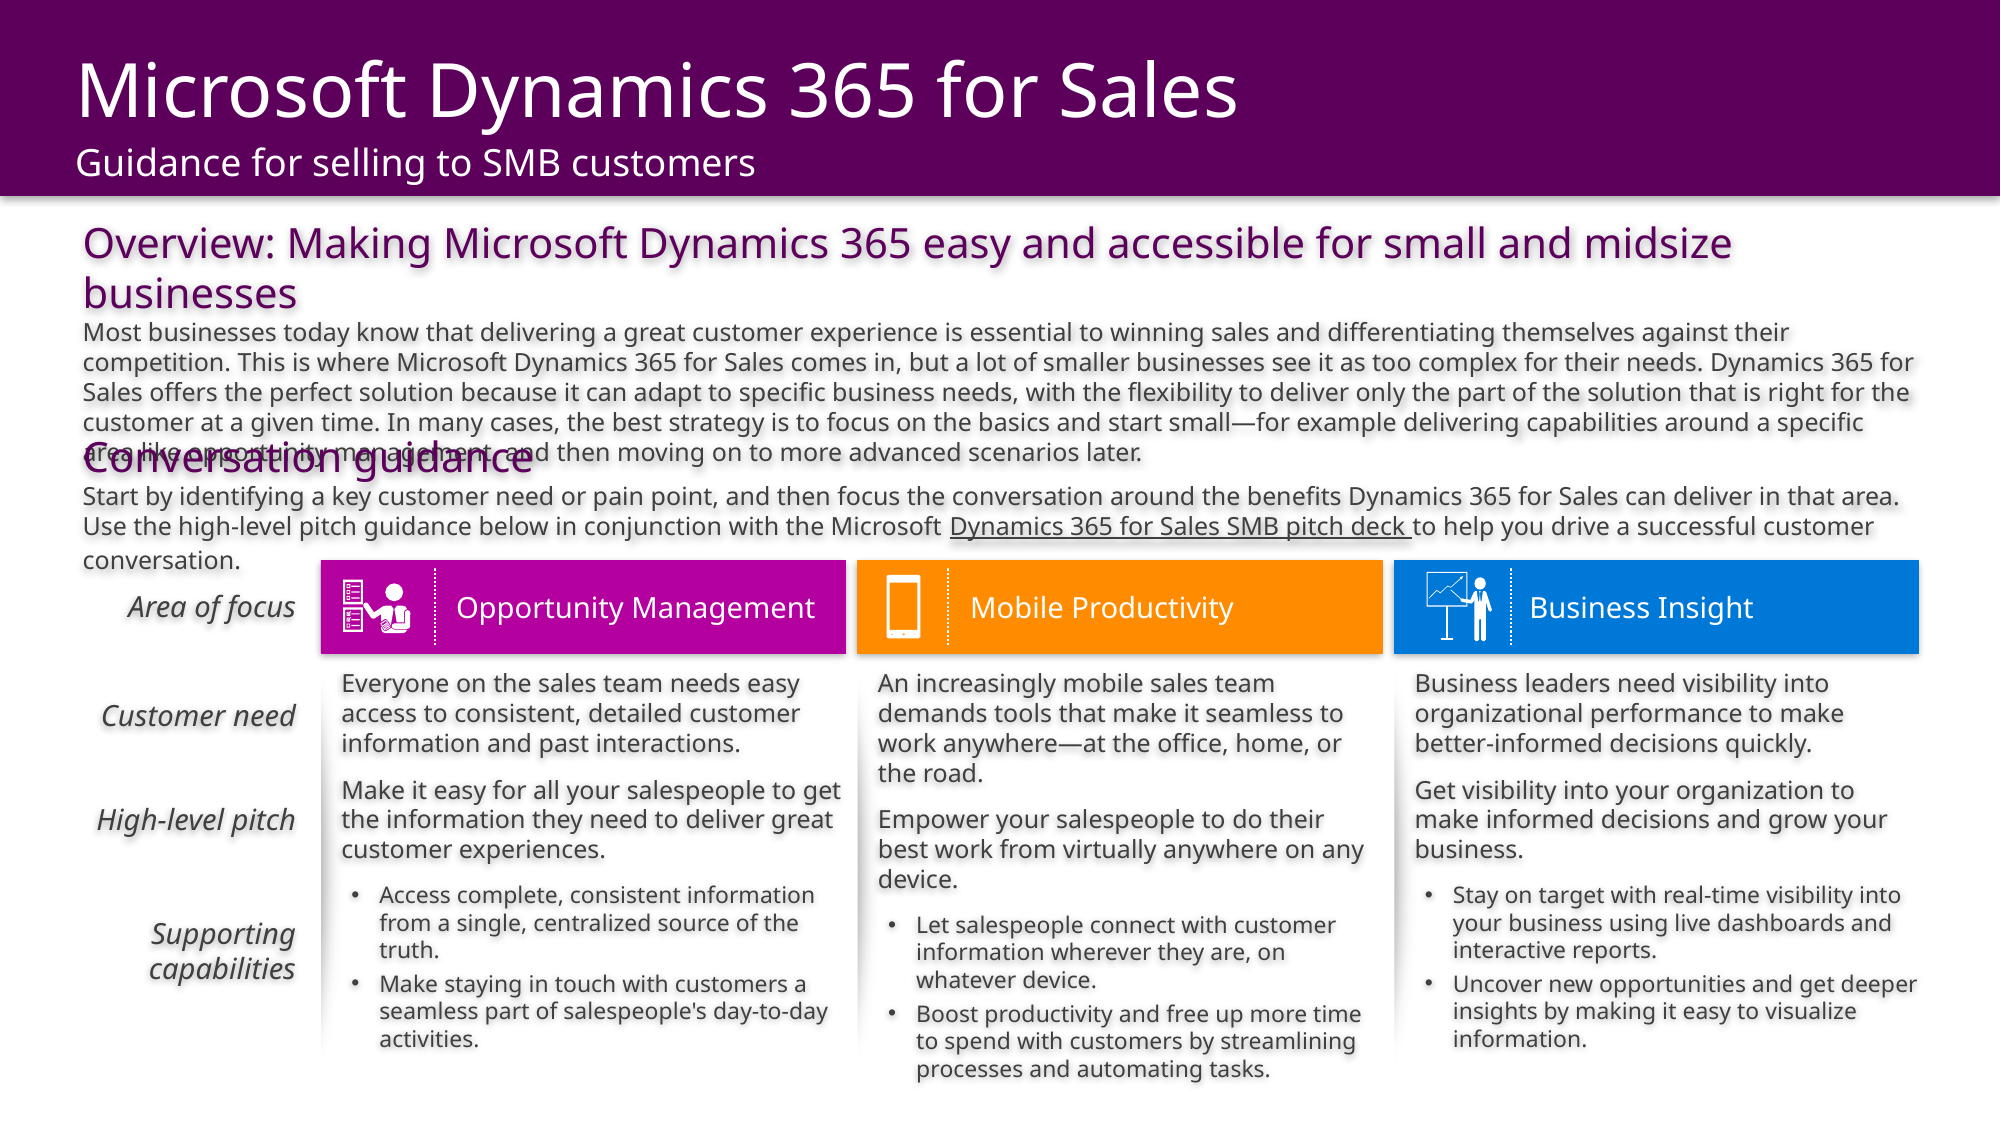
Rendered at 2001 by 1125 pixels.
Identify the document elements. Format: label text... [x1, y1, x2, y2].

text_box Conversation guidance Start by identifying a key customer need or pain point, and then focus the conversation around the benefits Dynamics 365 for Sales can deliver in that area. Use the high-level pitch guidance below in conjunction with the Microsoft Dynamics 365 for Sales SMB pitch deck to help you drive a successful customer conversation. [82, 430, 1919, 543]
text_box Area of focus [80, 588, 297, 625]
text_box Opportunity Management [320, 559, 846, 654]
text_box Overview: Making Microsoft Dynamics 365 easy and accessible for small and midsize businesses Most businesses today know that delivering a great customer experience is essential to winning sales and differentiating themselves against their competition. This is where Microsoft Dynamics 365 for Sales comes in, but a lot of smaller businesses see it as too complex for their needs. Dynamics 365 for Sales offers the perfect solution because it can adapt to specific business needs, with the flexibility to deliver only the part of the solution that is right for the customer at a given time. In many cases, the best strategy is to focus on the basics and start small—for example delivering capabilities around a specific area like opportunity management, and then moving on to more advanced scenarios later. [82, 216, 1919, 403]
text_box Everyone on the sales team needs easy access to consistent, detailed customer information and past interactions. Make it easy for all your salespeople to get the information they need to deliver great customer experiences. Access complete, consistent information from a single, centralized source of the truth. Make staying in touch with customers a seamless part of salespeople's day-to-day activities. [382, 667, 846, 1056]
text_box Customer need [80, 697, 297, 734]
picture [857, 644, 914, 1102]
text_box An increasingly mobile sales team demands tools that make it seamless to work anywhere—at the office, home, or the road. Empower your salespeople to do their best work from virtually anywhere on any device. Let salespeople connect with customer information wherever they are, on whatever device. Boost productivity and free up more time to spend with customers by streamlining processes and automating tasks. [918, 667, 1383, 1056]
text_box Business Insight [1394, 559, 1919, 654]
text_box Microsoft Dynamics 365 for Sales Guidance for selling to SMB customers [0, 0, 2000, 196]
picture [320, 644, 377, 1102]
text_box High-level pitch [80, 800, 297, 837]
text_box [1426, 571, 1492, 642]
text_box [886, 574, 921, 639]
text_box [342, 579, 411, 634]
text_box Supporting capabilities [80, 914, 297, 986]
picture [1394, 644, 1451, 1102]
text_box Mobile Productivity [857, 559, 1383, 654]
text_box Business leaders need visibility into organizational performance to make better-informed decisions quickly. Get visibility into your organization to make informed decisions and grow your business. Stay on target with real-time visibility into your business using live dashboards and interactive reports. Uncover new opportunities and get deeper insights by making it easy to visualize information. [1455, 667, 1919, 1056]
